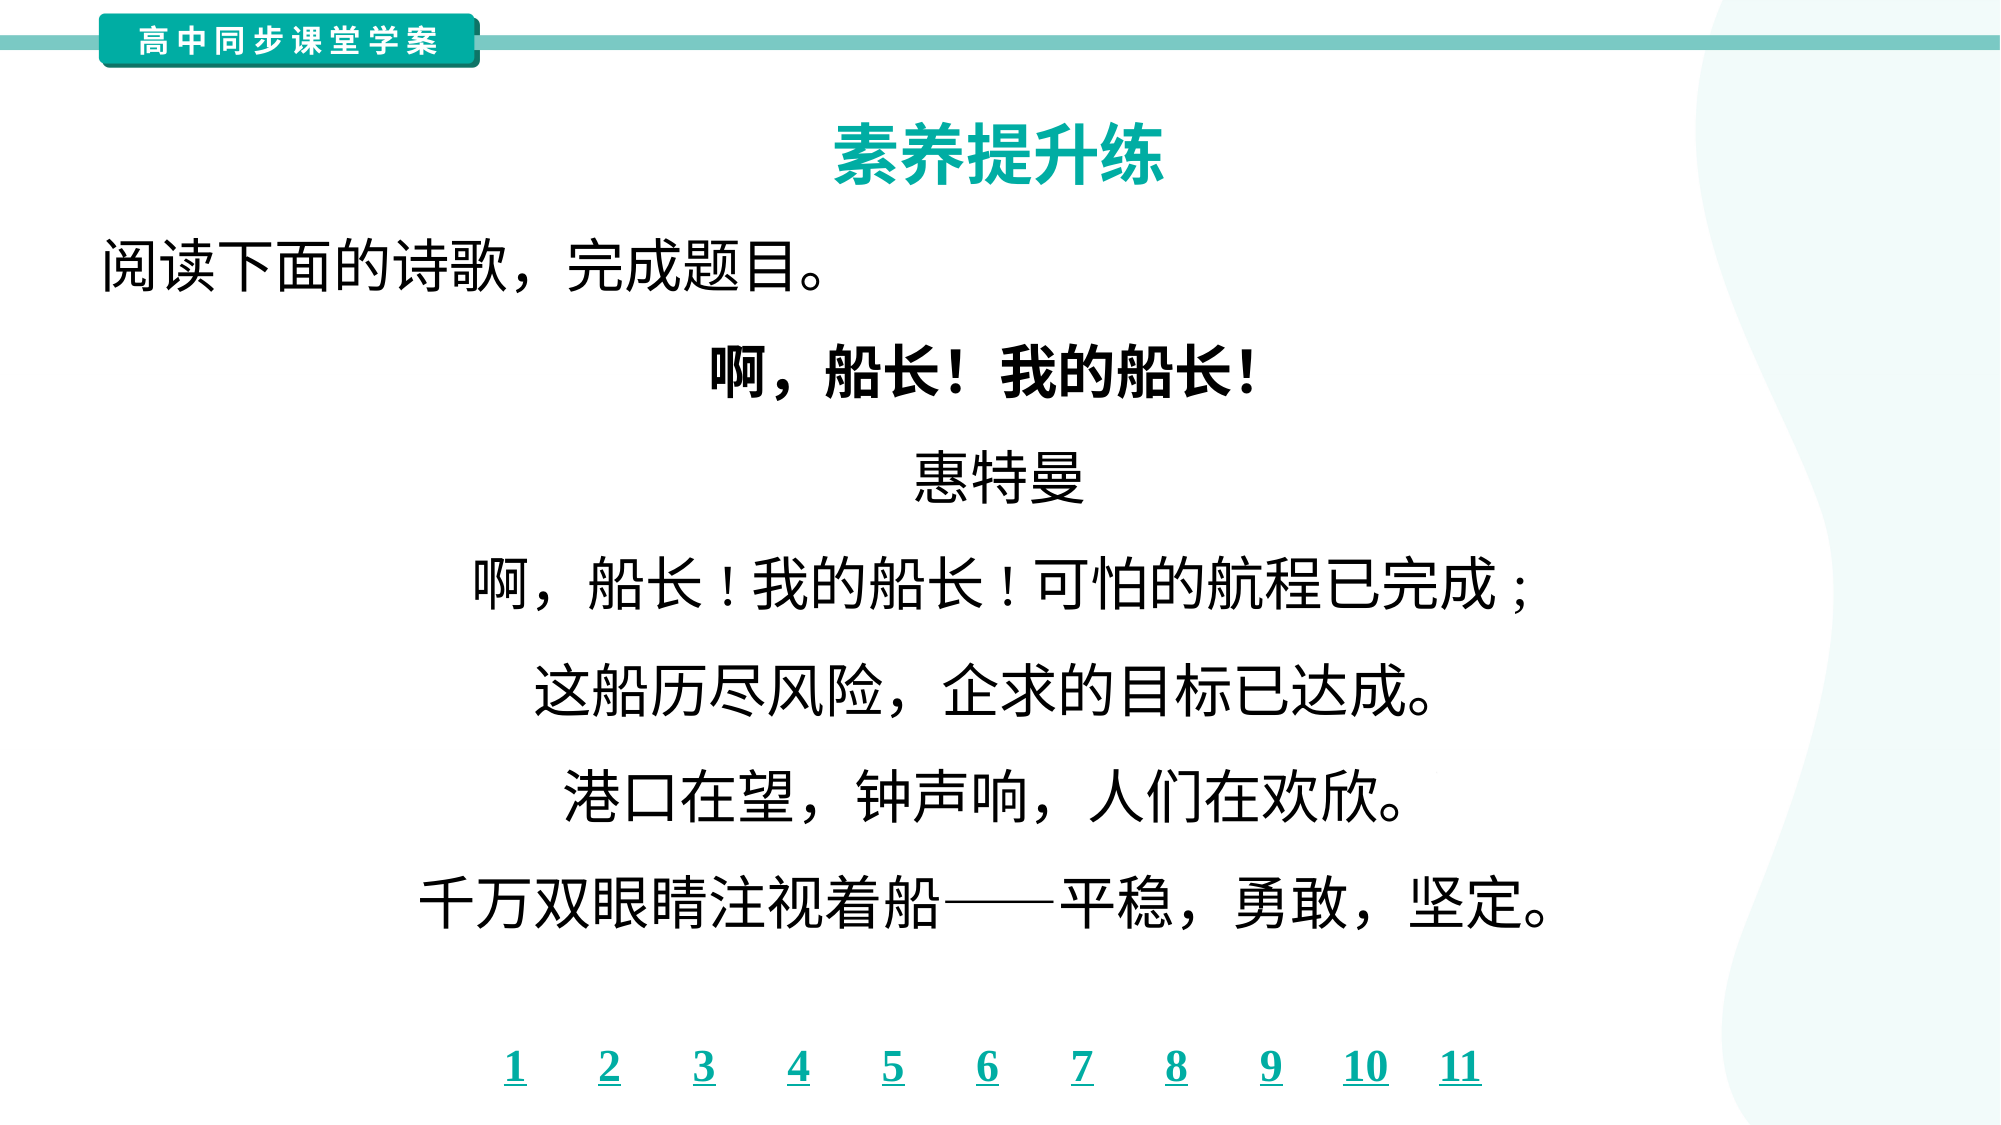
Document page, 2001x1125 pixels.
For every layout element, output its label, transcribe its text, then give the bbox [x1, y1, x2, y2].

picture [0, 0, 2000, 1125]
text_box 素养提升练 [100, 76, 1899, 254]
